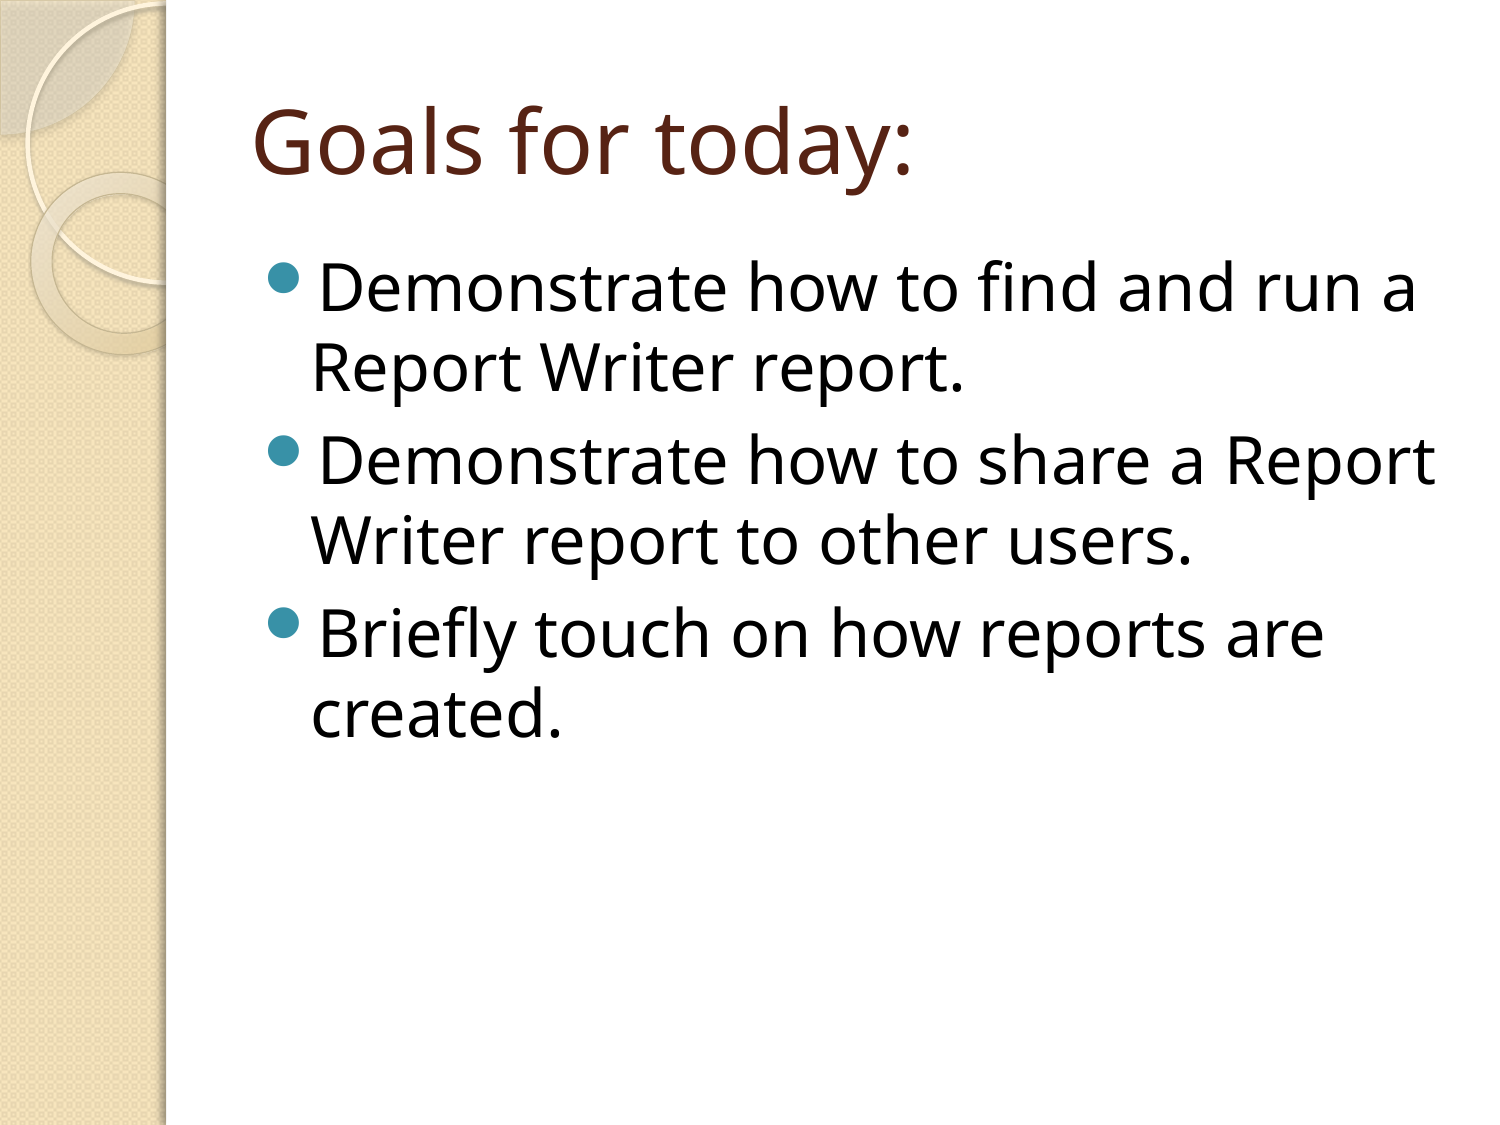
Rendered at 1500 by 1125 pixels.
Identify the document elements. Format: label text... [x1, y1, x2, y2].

list Demonstrate how to find and run a Report Writer report. Demonstrate how to share a Report Writer report to other users. Briefly touch on how reports are created. [235, 237, 1466, 1075]
title Goals for today: [235, 45, 1466, 233]
